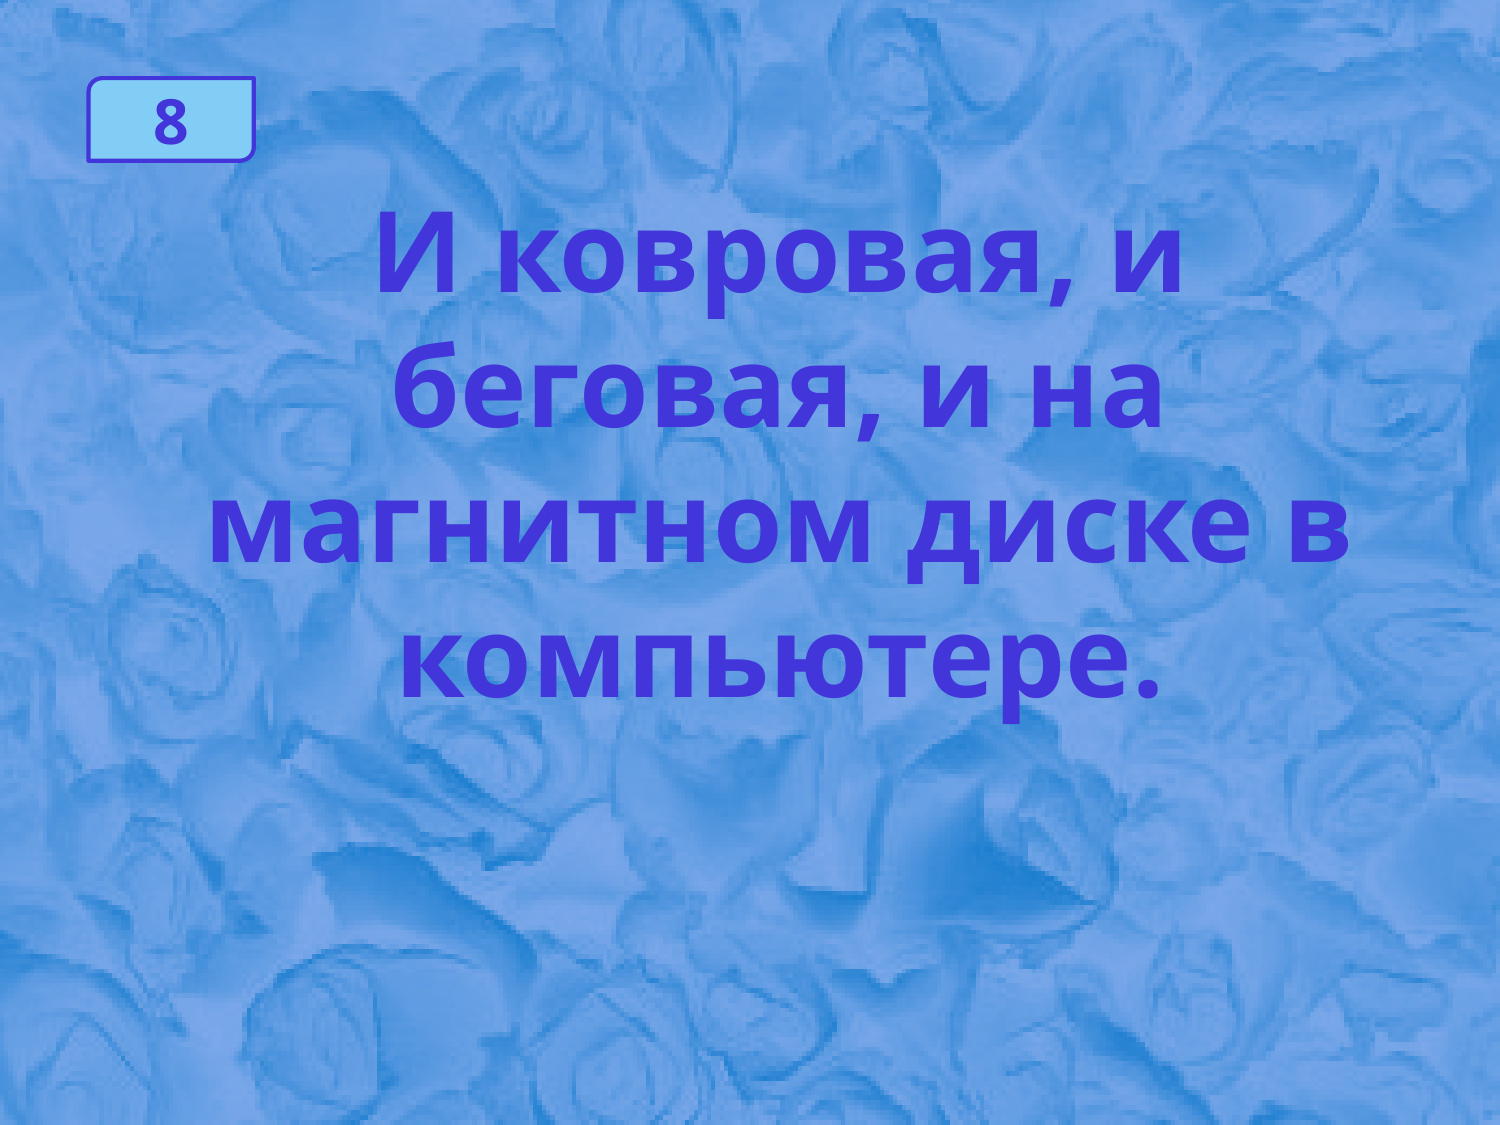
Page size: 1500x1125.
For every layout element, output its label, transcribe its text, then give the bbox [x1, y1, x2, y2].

text_box 8 [86, 76, 256, 163]
text_box И ковровая, и беговая, и на магнитном диске в компьютере. [112, 172, 1447, 728]
